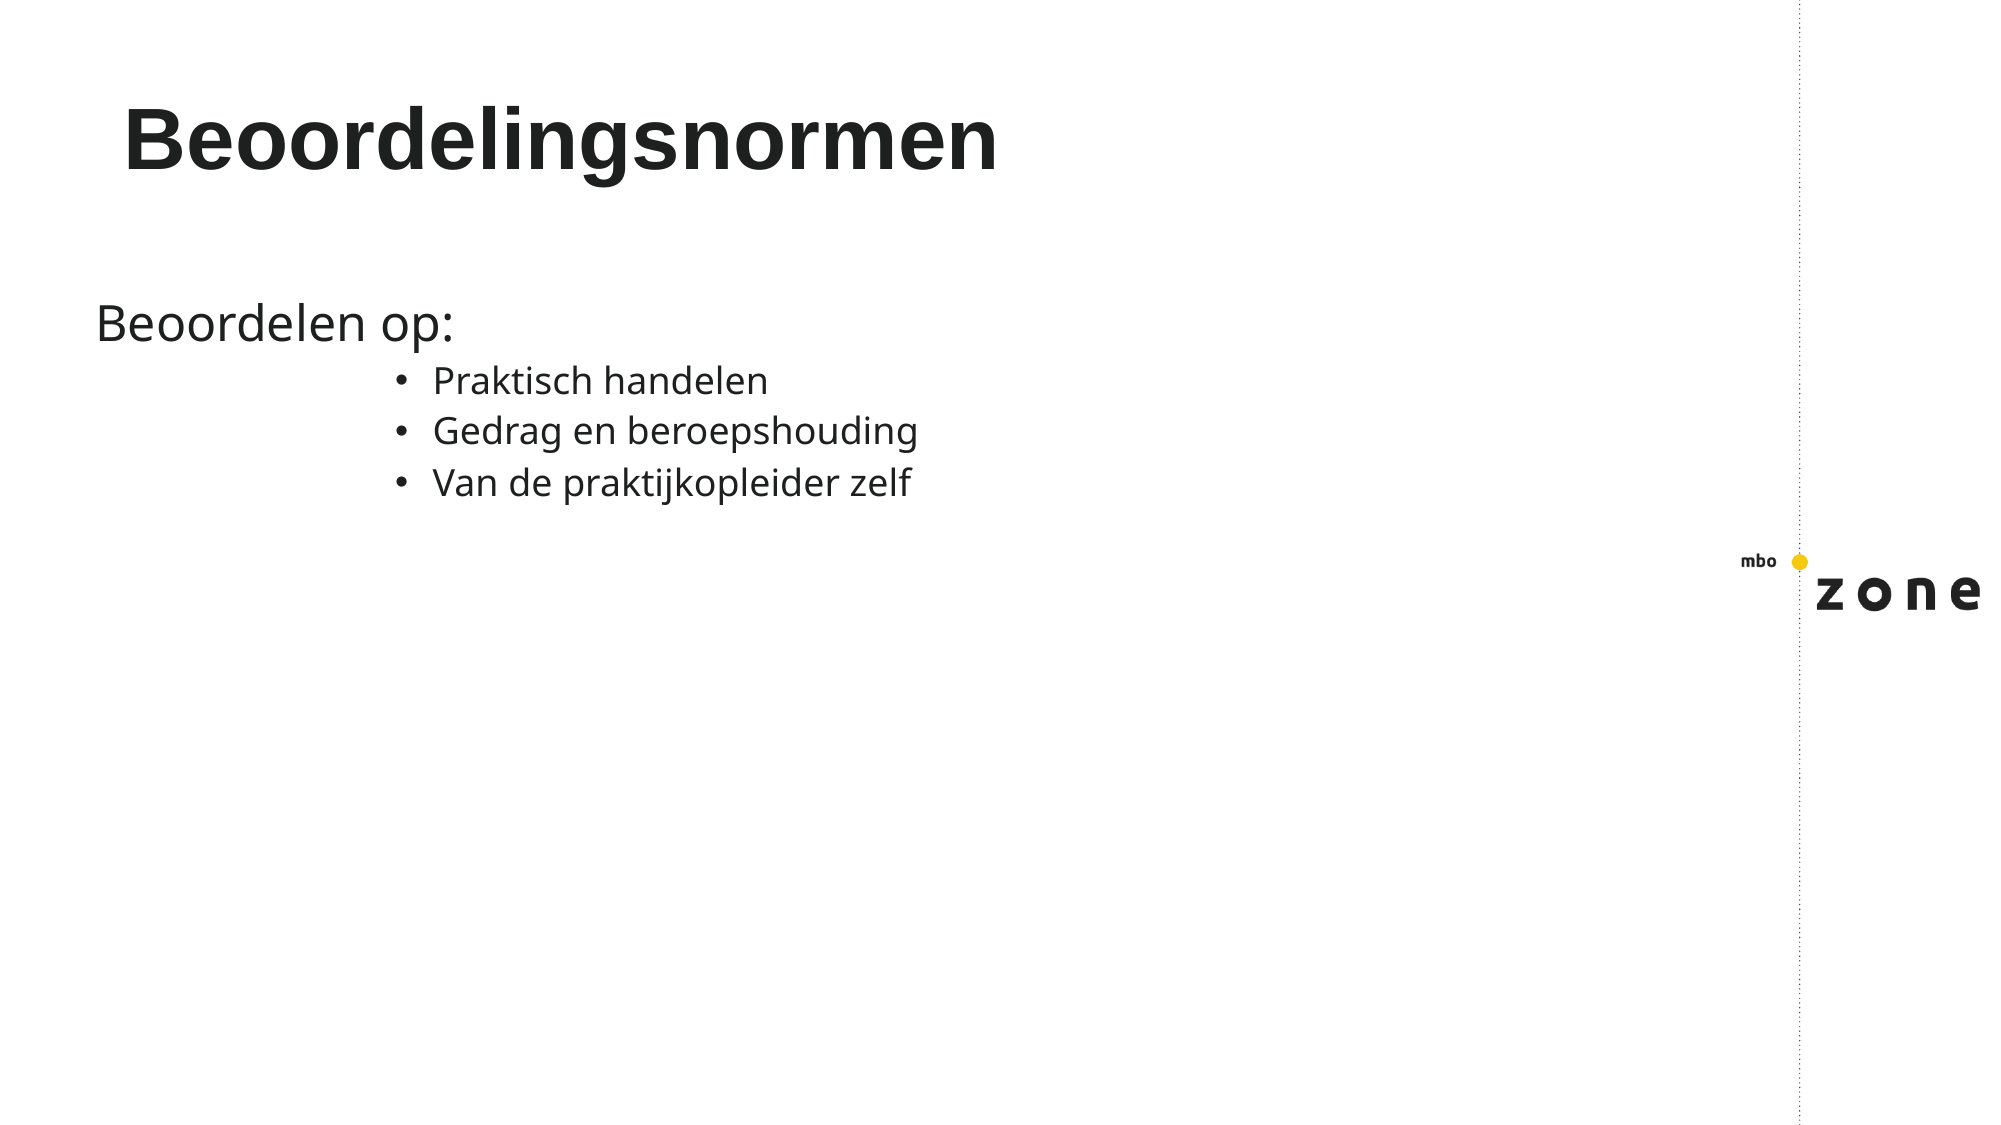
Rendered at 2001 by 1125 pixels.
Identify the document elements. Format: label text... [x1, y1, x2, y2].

picture [1596, 0, 2001, 1125]
title Beoordelingsnormen [124, 94, 1023, 213]
list Beoordelen op: Praktisch handelen Gedrag en beroepshouding Van de praktijkopleider zelf [95, 251, 1700, 1010]
